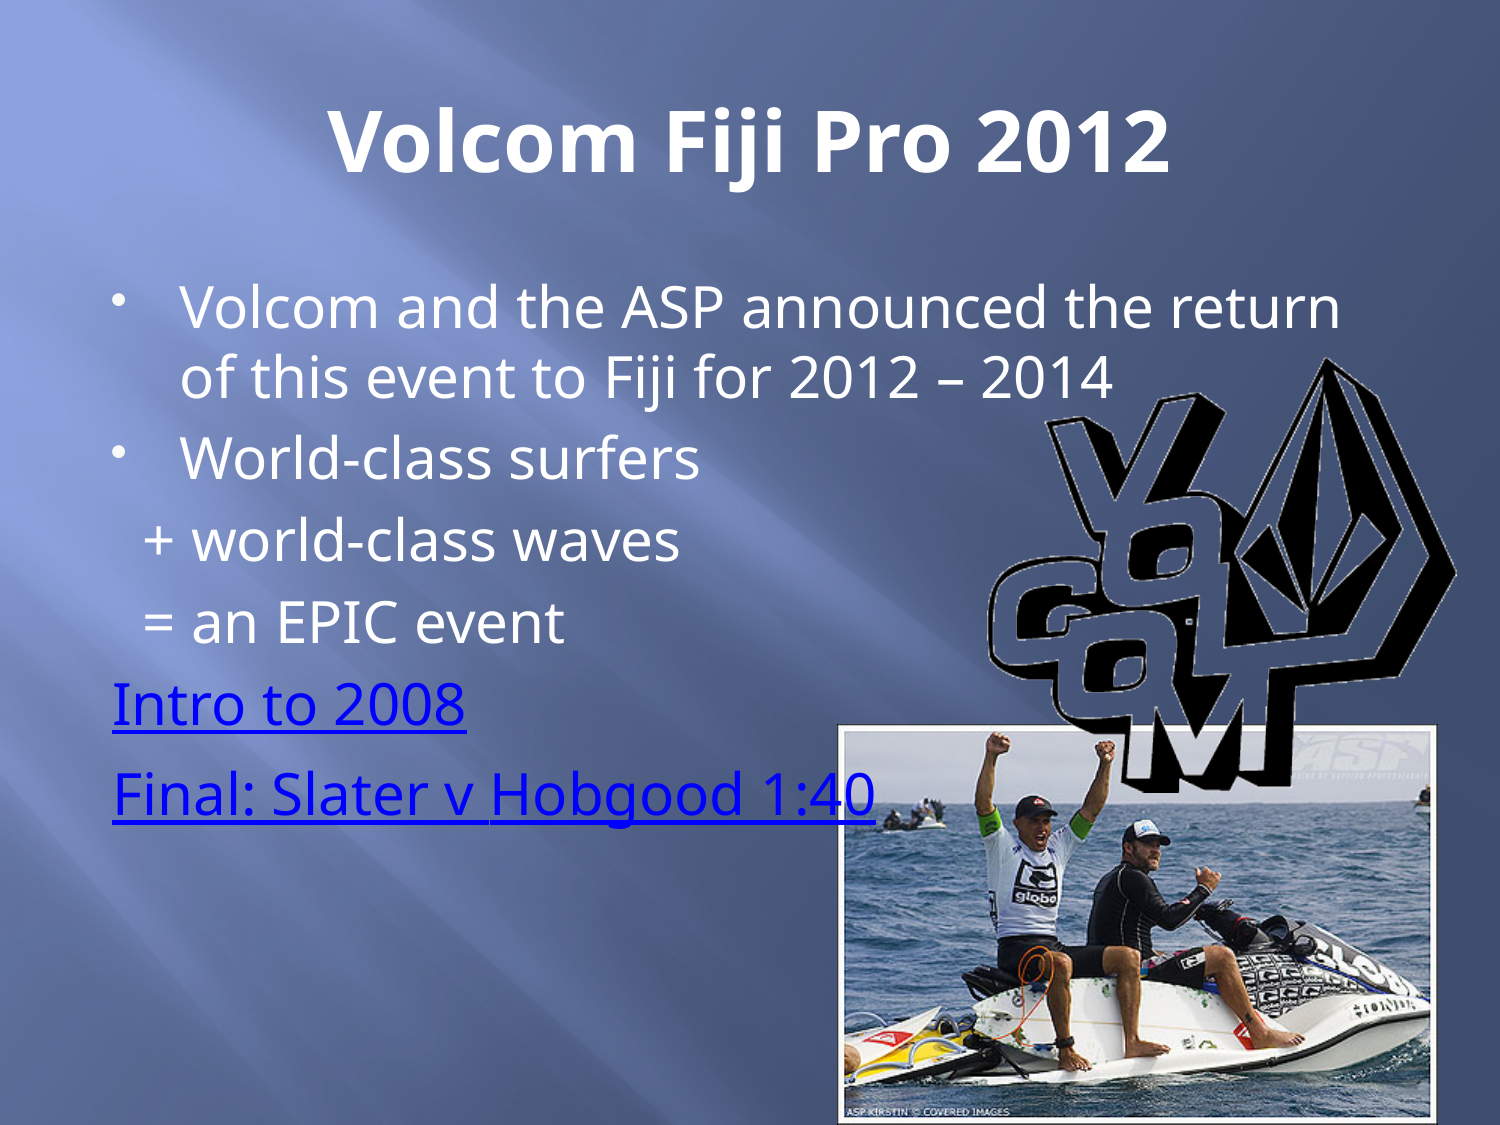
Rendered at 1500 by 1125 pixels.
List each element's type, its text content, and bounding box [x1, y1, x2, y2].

title Volcom Fiji Pro 2012 [75, 45, 1425, 233]
picture [837, 357, 1457, 1125]
list Volcom and the ASP announced the return of this event to Fiji for 2012 – 2014 World-class surfers + world-class waves = an EPIC event Intro to 2008 Final: Slater v Hobgood 1:40 [75, 262, 1425, 1035]
